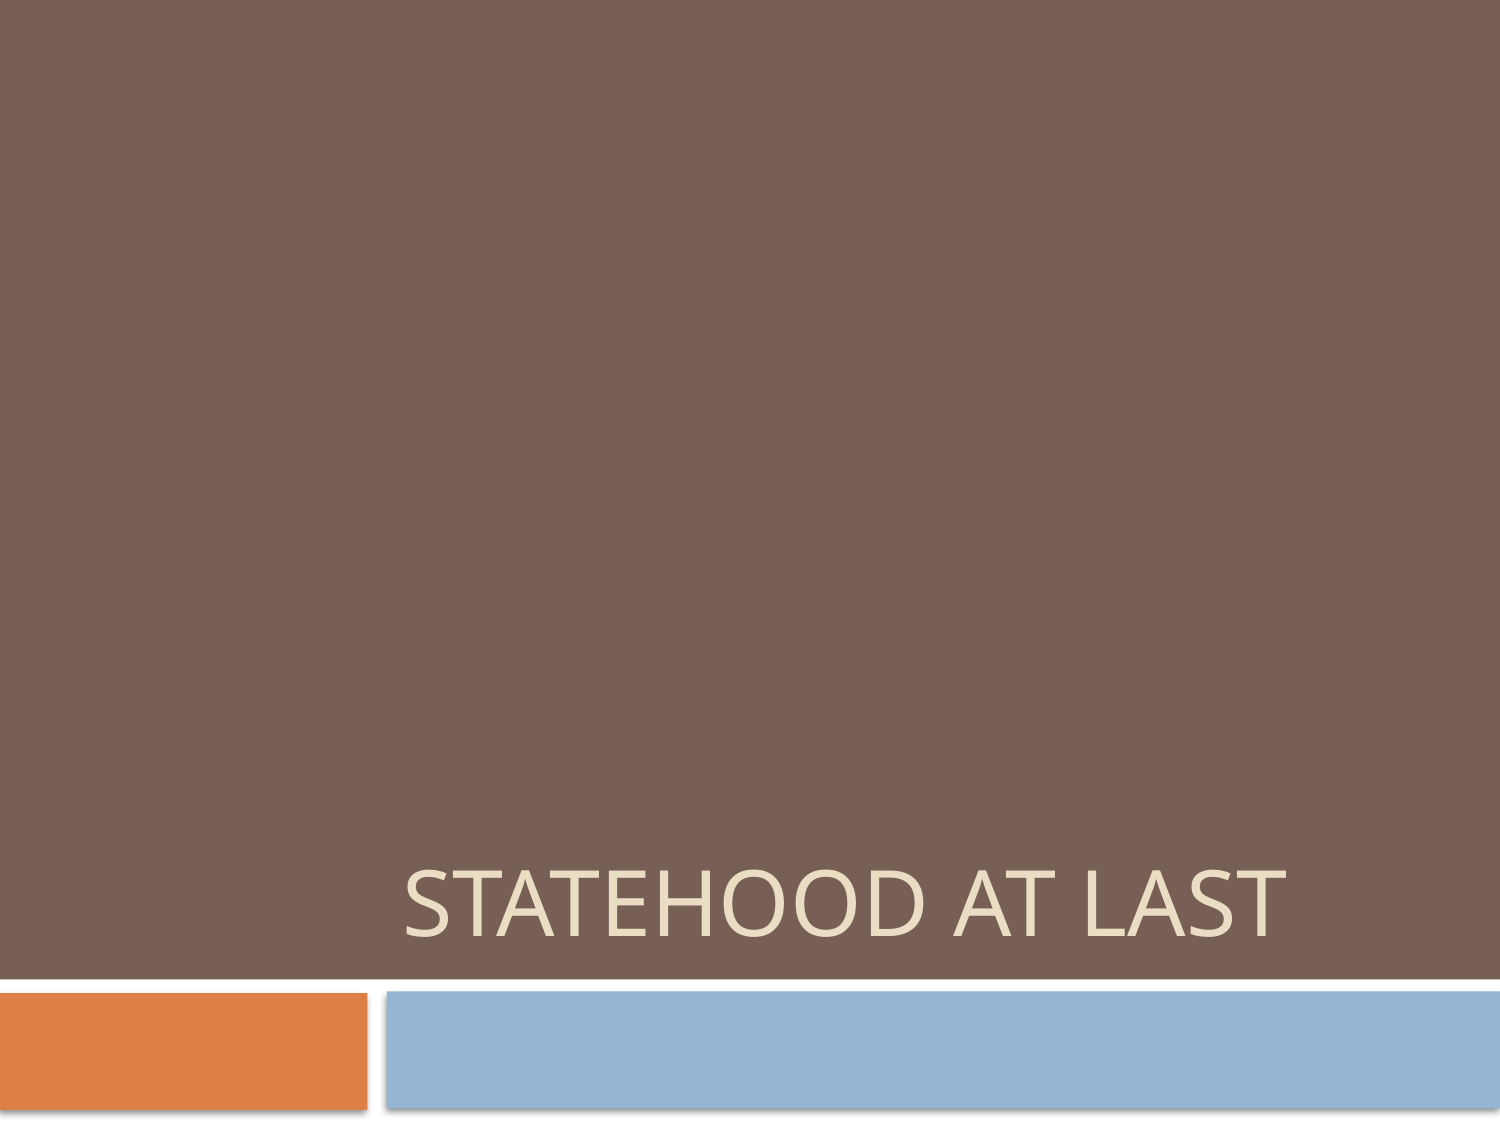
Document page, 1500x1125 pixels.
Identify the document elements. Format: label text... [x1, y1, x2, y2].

title Statehood at Last [387, 662, 1450, 963]
